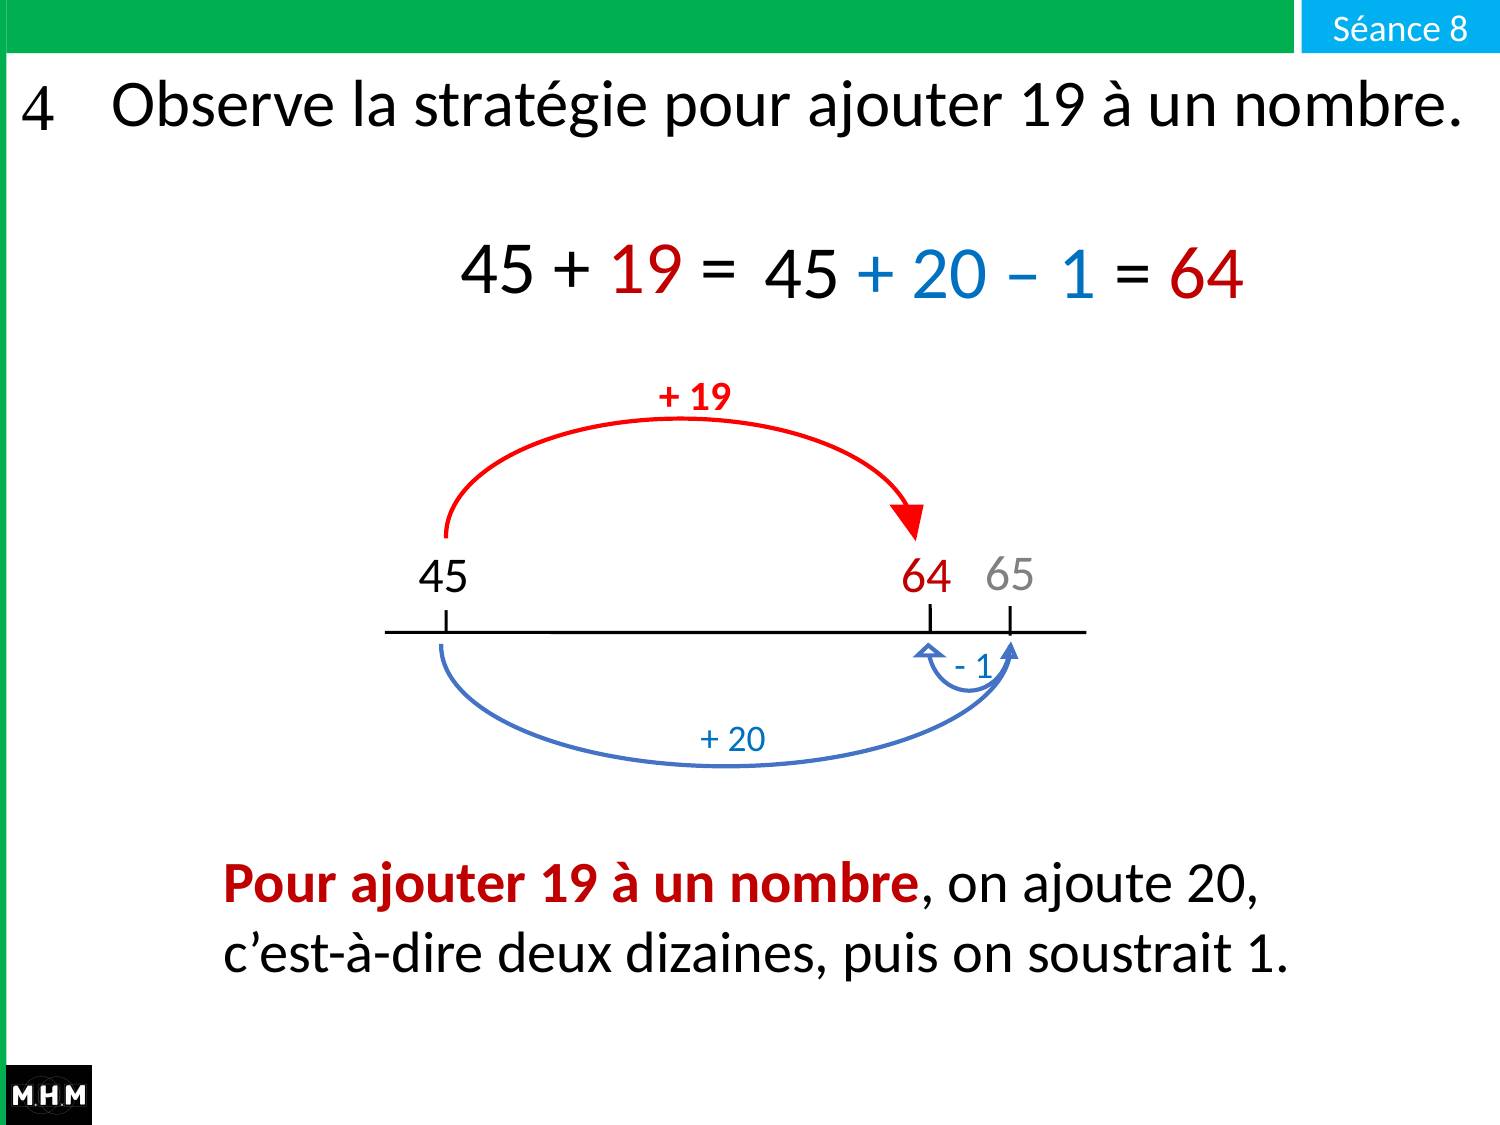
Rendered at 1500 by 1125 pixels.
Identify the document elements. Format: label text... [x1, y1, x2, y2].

text_box 45 + 20 – 1 = 64 [750, 209, 1402, 313]
text_box + 19 [643, 361, 767, 427]
text_box + 20 [610, 706, 825, 766]
text_box 45 [403, 535, 489, 611]
text_box [912, 642, 939, 680]
text_box [443, 417, 643, 539]
text_box [438, 643, 610, 759]
text_box 45 + 19 = [445, 211, 807, 317]
title Observe la stratégie pour ajouter 19 à un nombre. [96, 60, 1489, 150]
text_box 65 [970, 533, 1120, 609]
text_box [825, 694, 990, 761]
text_box [755, 424, 924, 542]
text_box - 1 [939, 640, 1017, 694]
text_box 64 [886, 535, 975, 611]
text_box Pour ajouter 19 à un nombre, on ajoute 20, c’est-à-dire deux dizaines, puis on soustrait 1. [209, 836, 1317, 992]
picture [6, 1065, 92, 1125]
